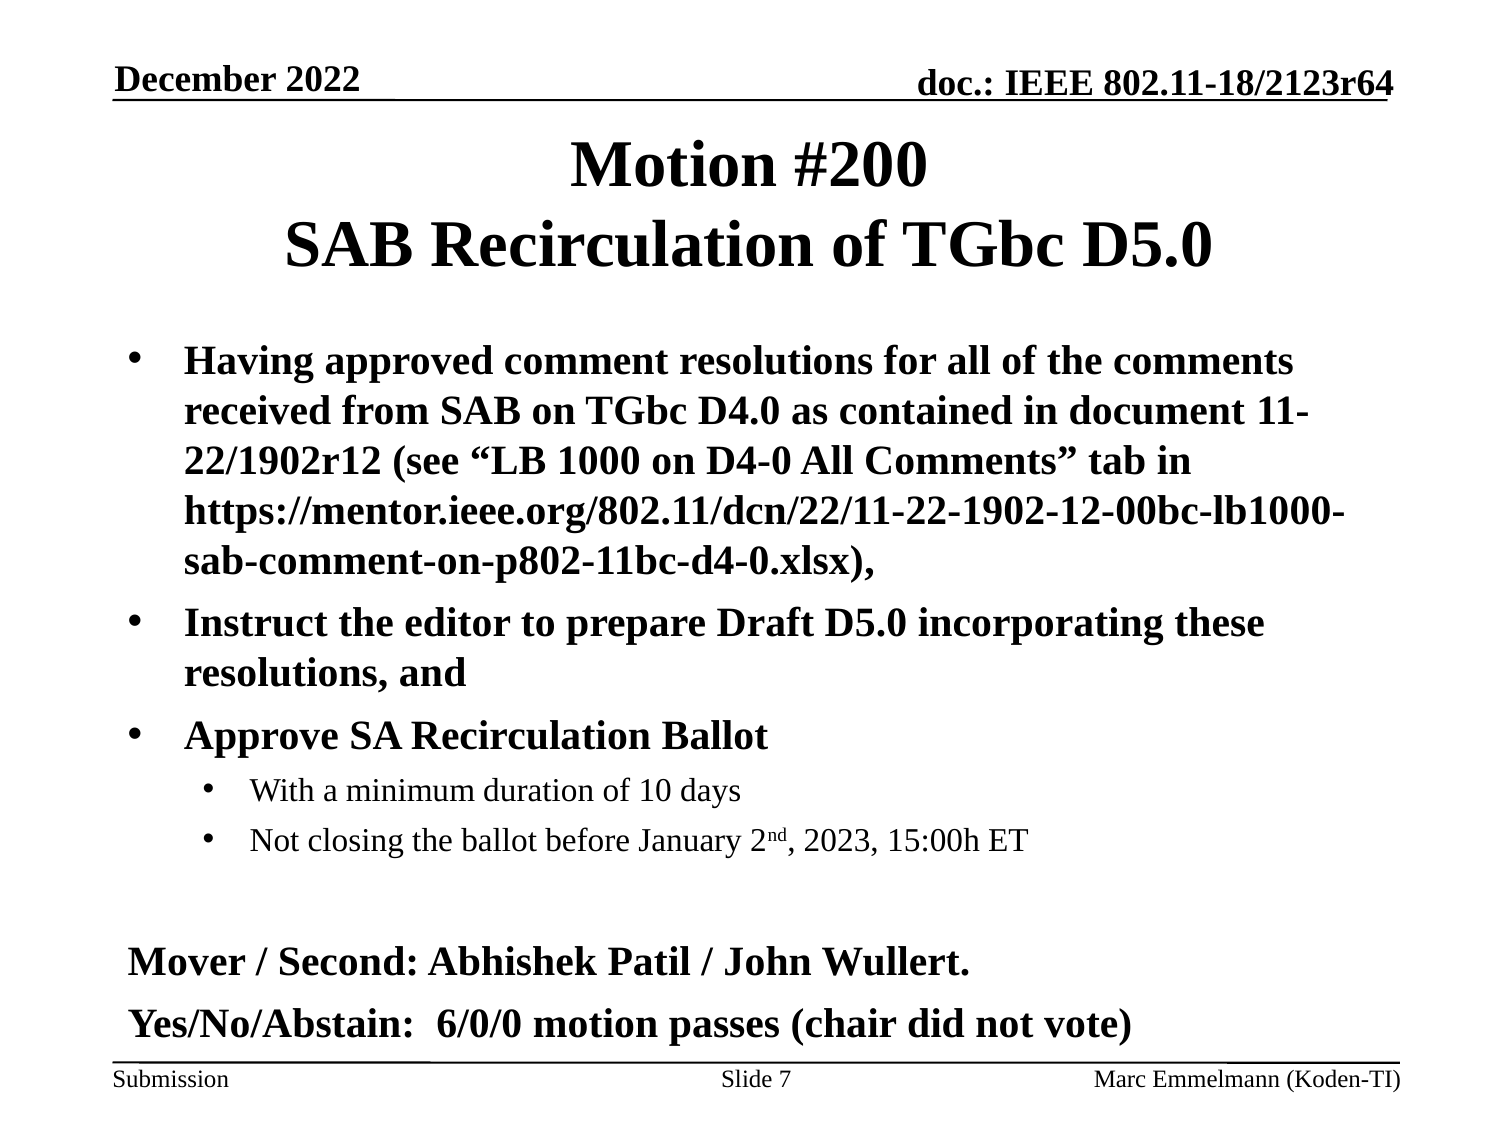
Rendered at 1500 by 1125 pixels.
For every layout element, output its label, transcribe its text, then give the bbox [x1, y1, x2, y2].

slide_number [114, 54, 423, 100]
list Having approved comment resolutions for all of the comments received from SAB on TGbc D4.0 as contained in document 11-22/1902r12 (see “LB 1000 on D4-0 All Comments” tab in https://mentor.ieee.org/802.11/dcn/22/11-22-1902-12-00bc-lb1000-sab-comment-on-p802-11bc-d4-0.xlsx), Instruct the editor to prepare Draft D5.0 incorporating these resolutions, and Approve SA Recirculation Ballot With a minimum duration of 10 days Not closing the ballot before January 2nd, 2023, 15:00h ET Mover / Second: Abhishek Patil / John Wullert. Yes/No/Abstain: 6/0/0 motion passes (chair did not vote) [112, 324, 1388, 1000]
footer Marc Emmelmann (Koden-TI) [878, 1061, 1402, 1093]
title Motion #200 SAB Recirculation of TGbc D5.0 [112, 112, 1388, 288]
slide_number Slide 7 [712, 1061, 800, 1123]
